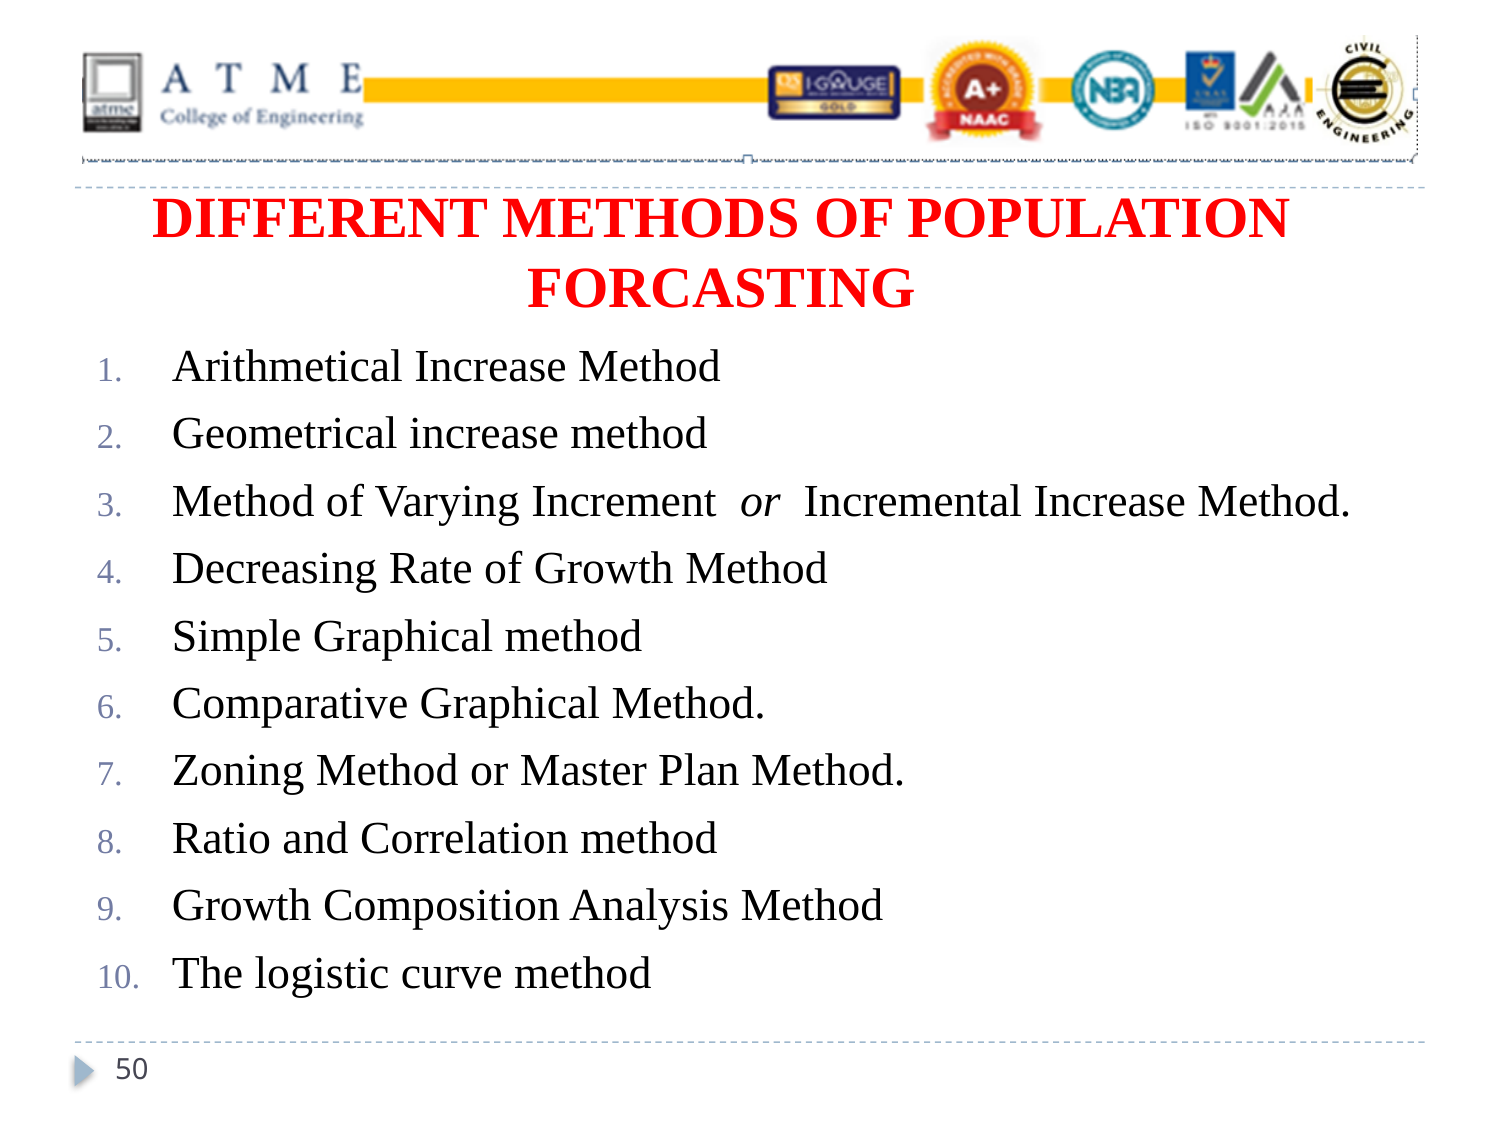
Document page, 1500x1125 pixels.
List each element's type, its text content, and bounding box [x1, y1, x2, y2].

title DIFFERENT METHODS OF POPULATION FORCASTING [46, 210, 1397, 327]
list Arithmetical Increase Method Geometrical increase method Method of Varying Increment or Incremental Increase Method. Decreasing Rate of Growth Method Simple Graphical method Comparative Graphical Method. Zoning Method or Master Plan Method. Ratio and Correlation method Growth Composition Analysis Method The logistic curve method [82, 328, 1432, 1125]
picture [82, 35, 1418, 164]
